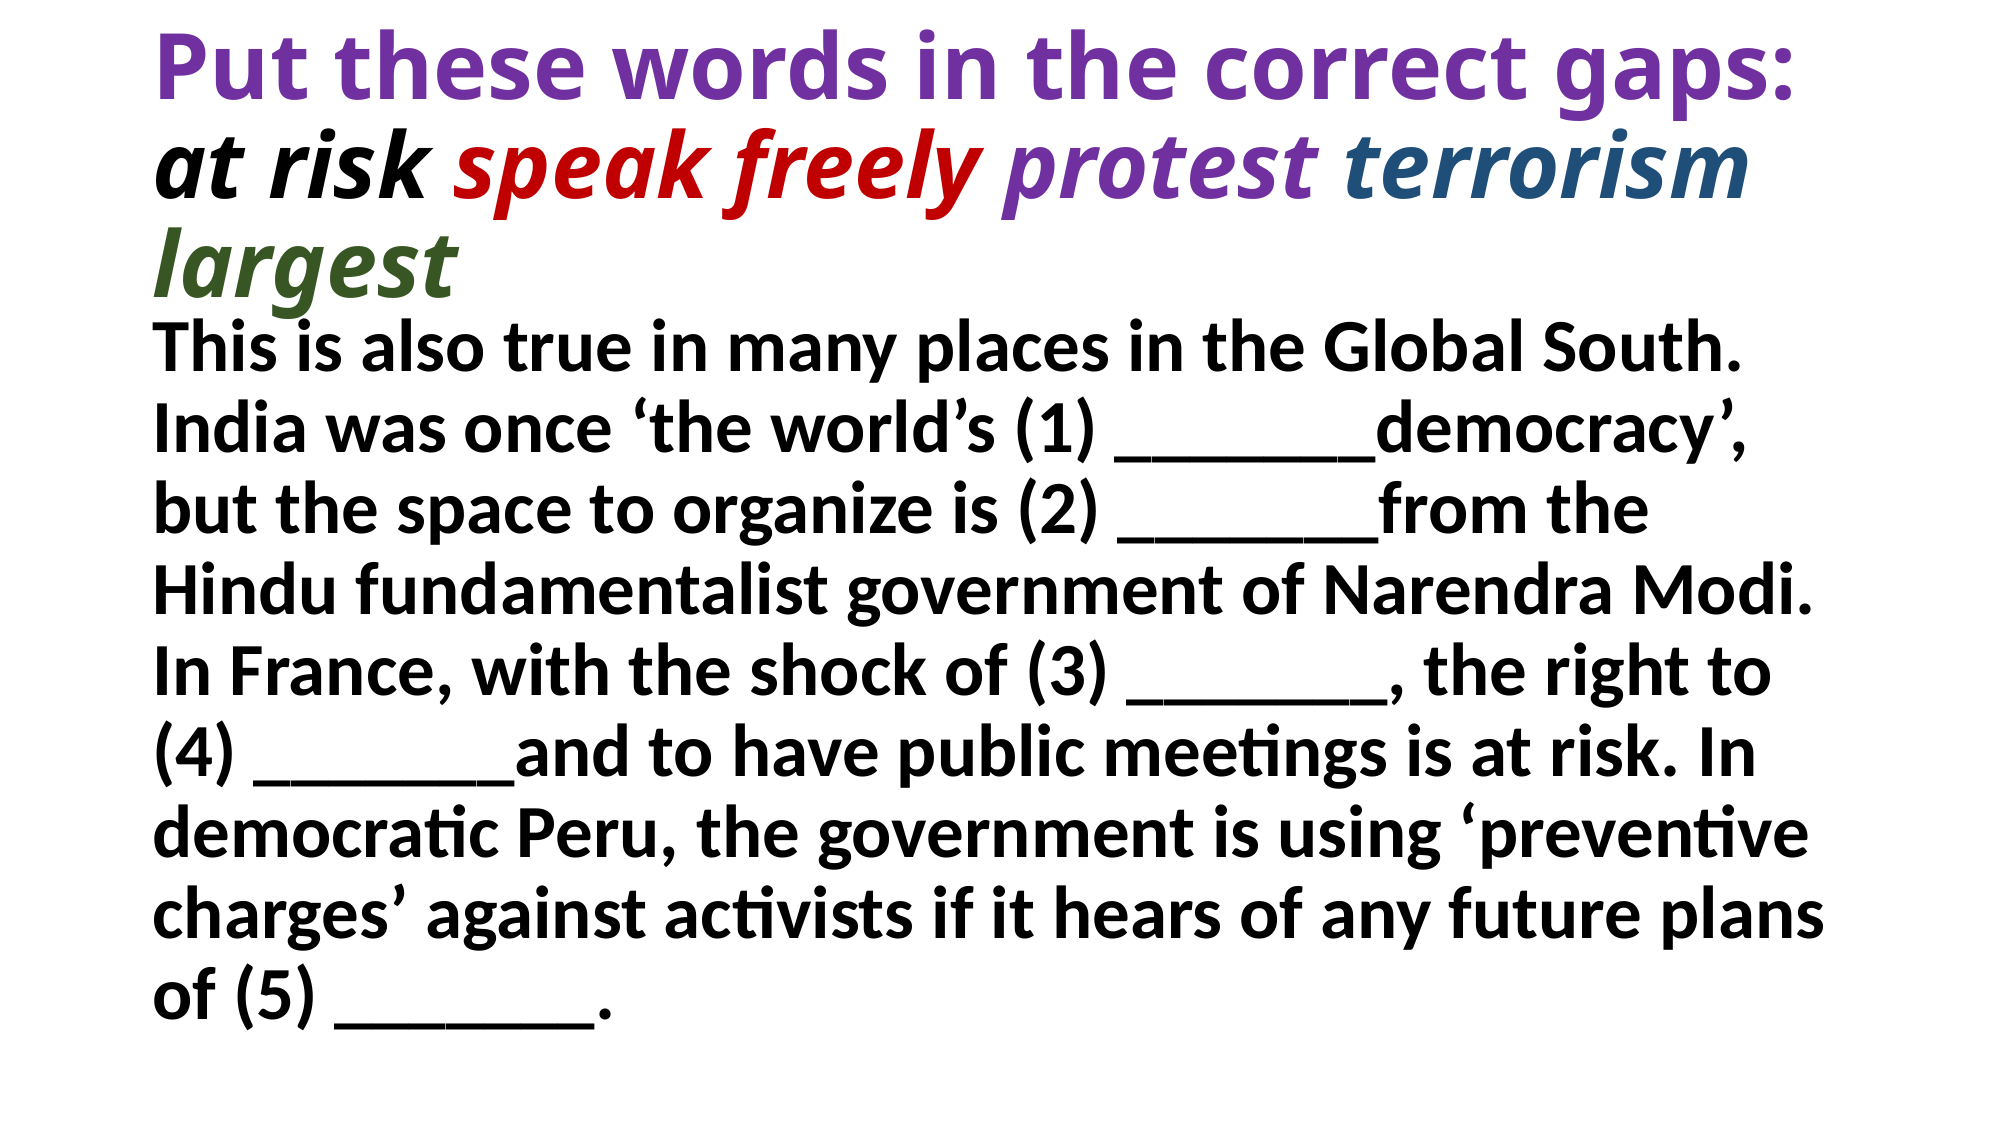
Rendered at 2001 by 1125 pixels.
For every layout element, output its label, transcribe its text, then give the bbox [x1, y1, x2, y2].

title Put these words in the correct gaps: at risk speak freely protest terrorism largest [137, 59, 1863, 278]
list This is also true in many places in the Global South. India was once ‘the world’s (1) _______democracy’, but the space to organize is (2) _______from the Hindu fundamentalist government of Narendra Modi. In France, with the shock of (3) _______, the right to (4) _______and to have public meetings is at risk. In democratic Peru, the government is using ‘preventive charges’ against activists if it hears of any future plans of (5) _______. [137, 299, 1863, 1014]
